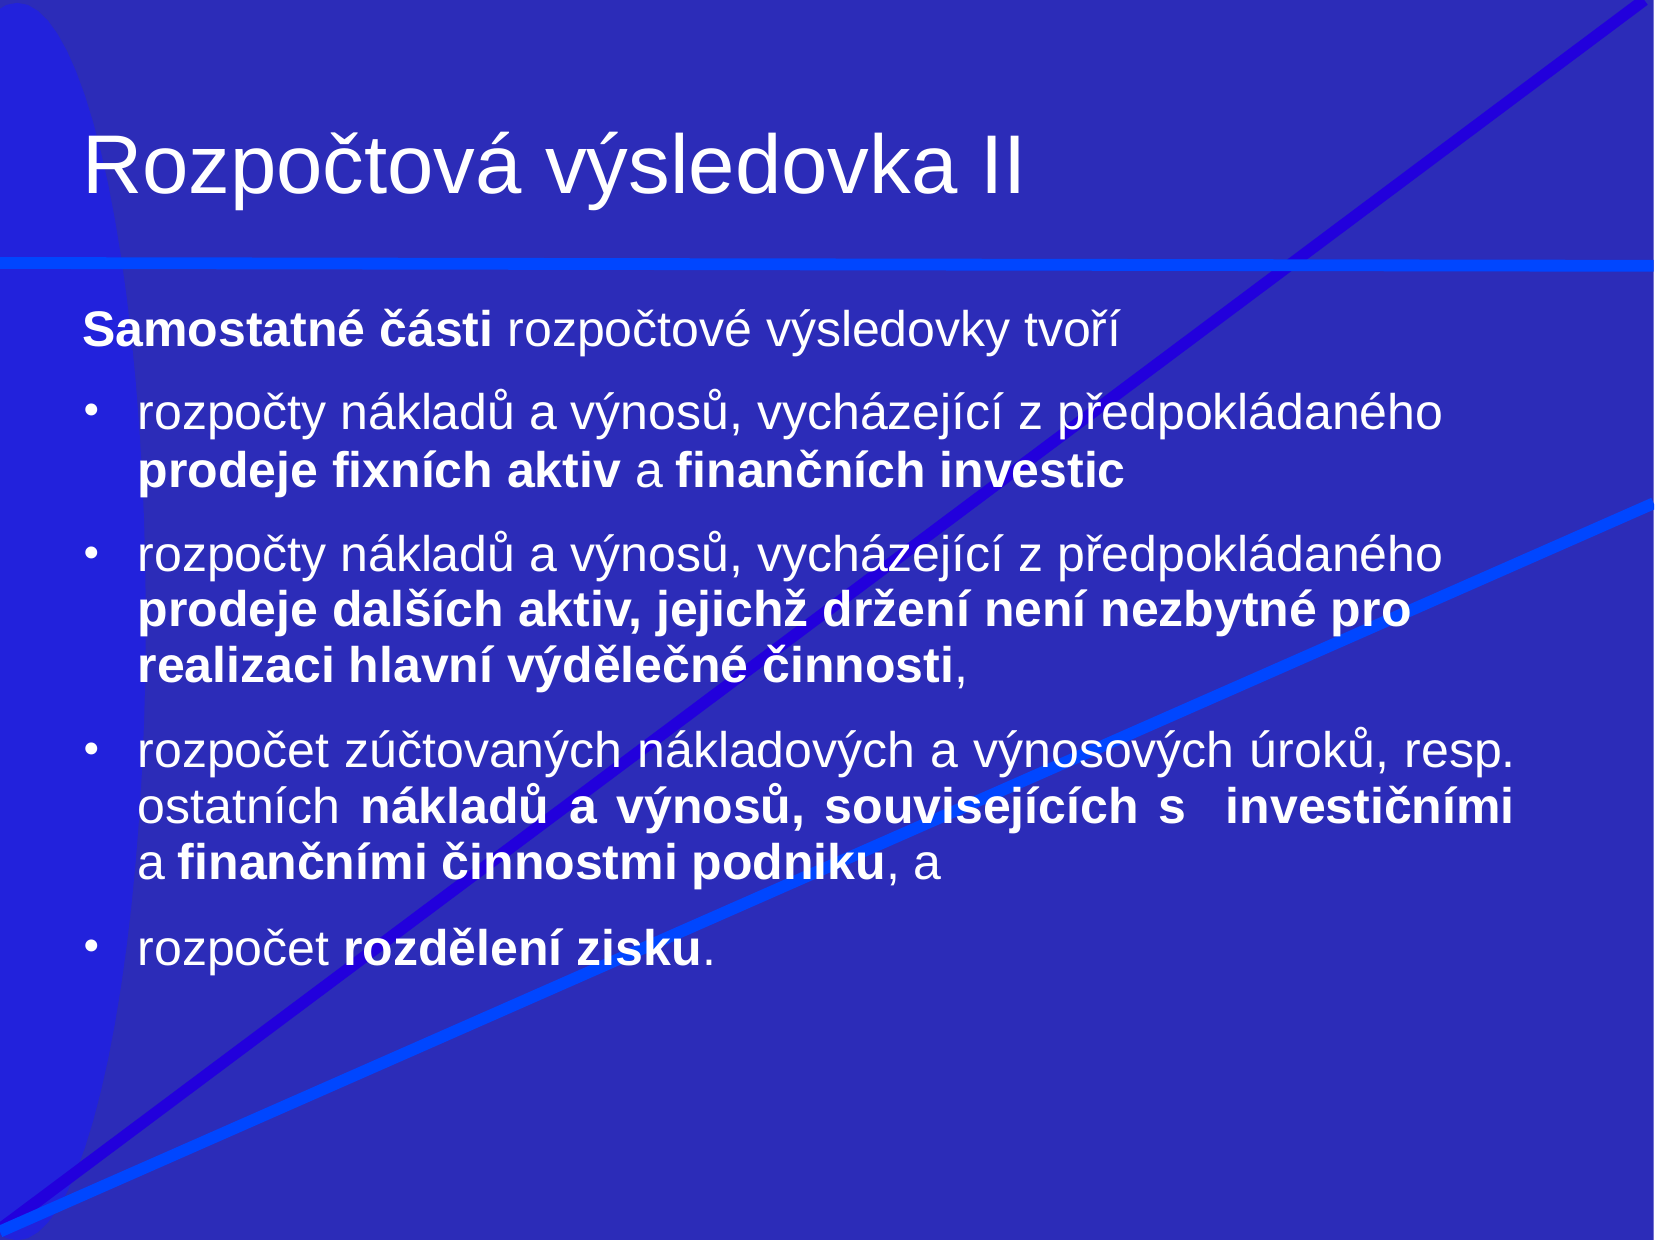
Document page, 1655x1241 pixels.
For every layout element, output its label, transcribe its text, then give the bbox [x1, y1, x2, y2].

title Rozpočtová výsledovka II [80, 69, 1574, 318]
text_box Samostatné části rozpočtové výsledovky tvoří rozpočty nákladů a výnosů, vycházející z předpokládaného prodeje fixních aktiv a finančních investic rozpočty nákladů a výnosů, vycházející z předpokládaného prodeje dalších aktiv, jejichž držení není nezbytné pro realizaci hlavní výdělečné činnosti, rozpočet zúčtovaných nákladových a výnosových úroků, resp. ostatních nákladů a výnosů, souvisejících s investičními a finančními činnostmi podniku, a rozpočet rozdělení zisku. [80, 296, 1517, 976]
